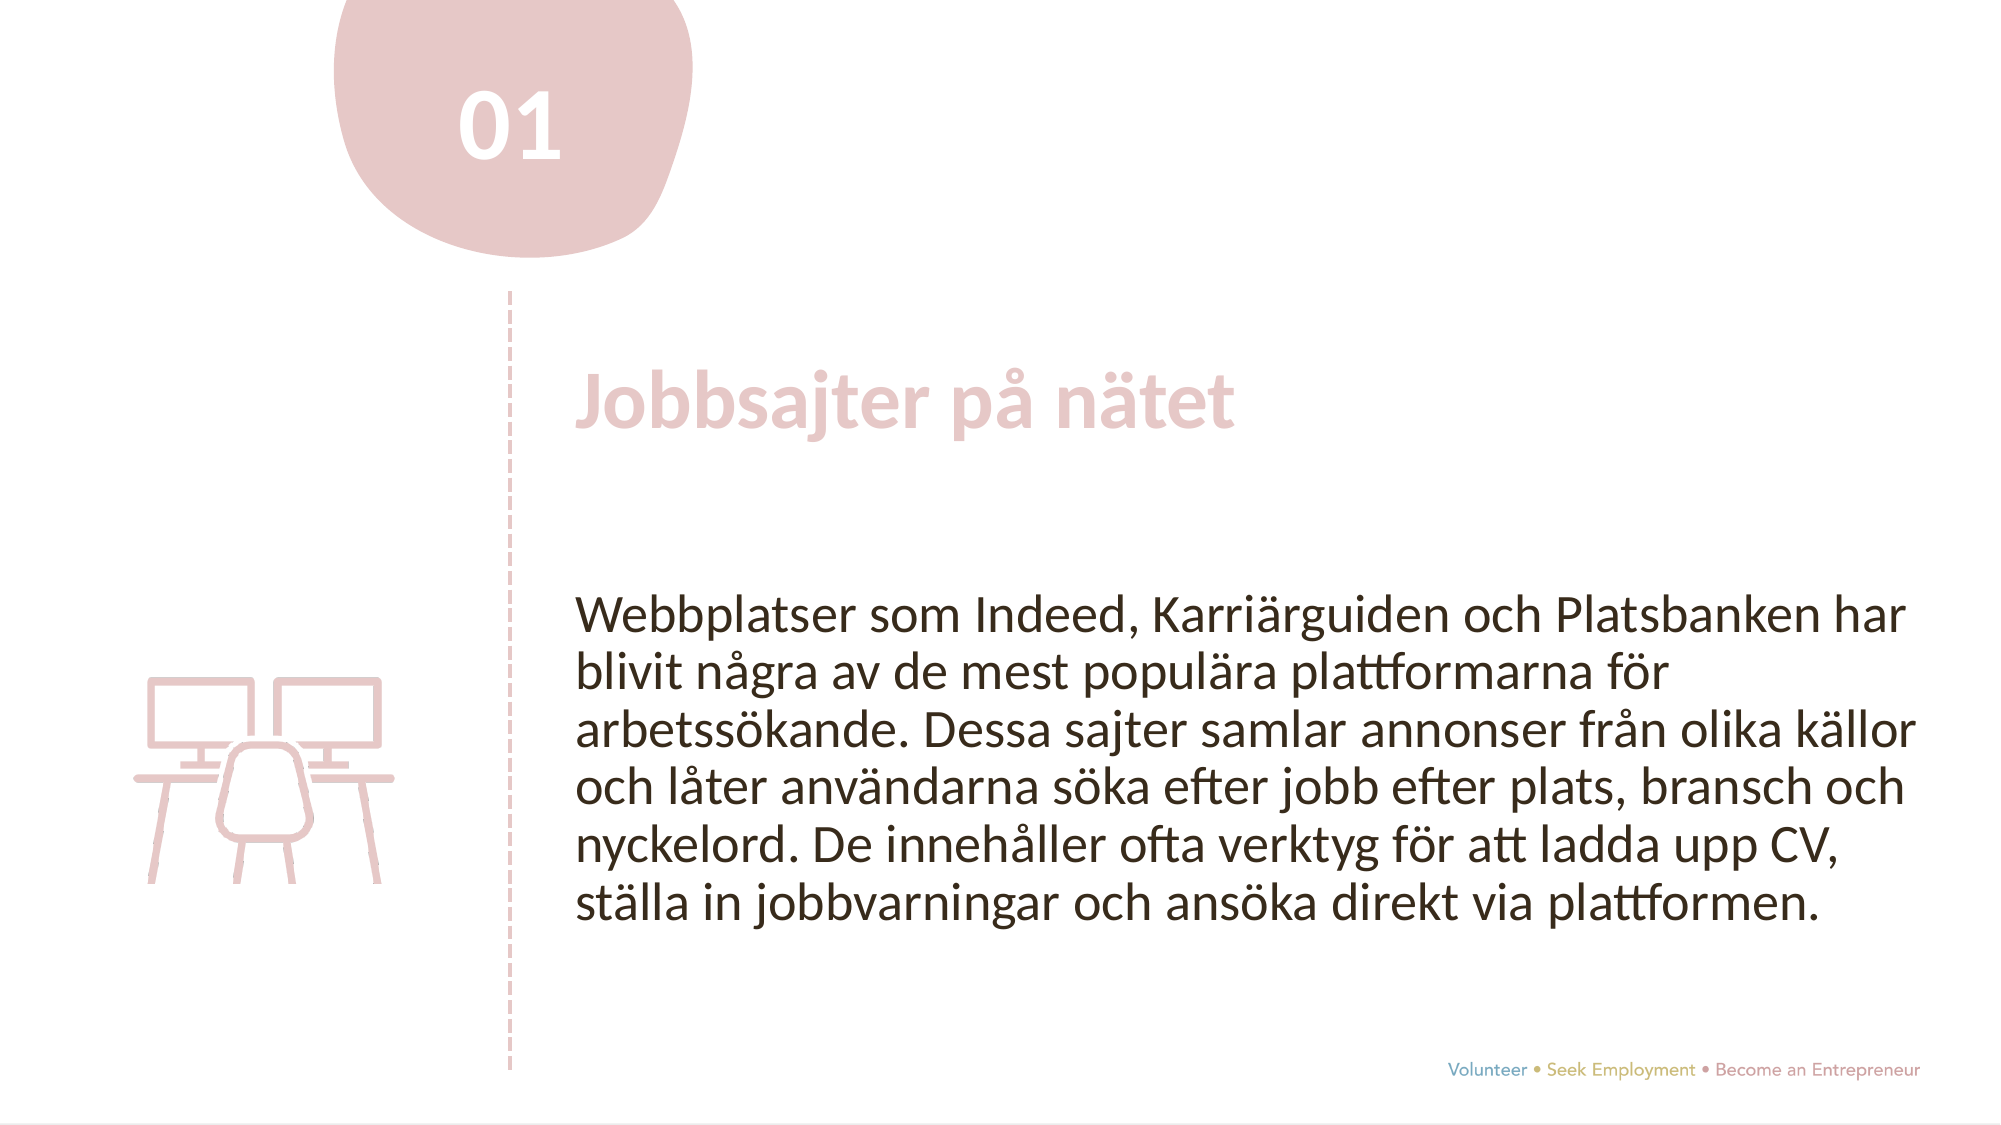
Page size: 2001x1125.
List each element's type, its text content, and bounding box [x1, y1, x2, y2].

text_box Webbplatser som Indeed, Karriärguiden och Platsbanken har blivit några av de mest populära plattformarna för arbetssökande. Dessa sajter samlar annonser från olika källor och låter användarna söka efter jobb efter plats, bransch och nyckelord. De innehåller ofta verktyg för att ladda upp CV, ställa in jobbvarningar och ansöka direkt via plattformen. [560, 578, 1969, 907]
picture [104, 618, 424, 938]
text_box [333, 0, 693, 258]
picture [1418, 1046, 1971, 1103]
text_box Jobbsajter på nätet [560, 354, 1840, 499]
text_box 01 [443, 62, 634, 203]
